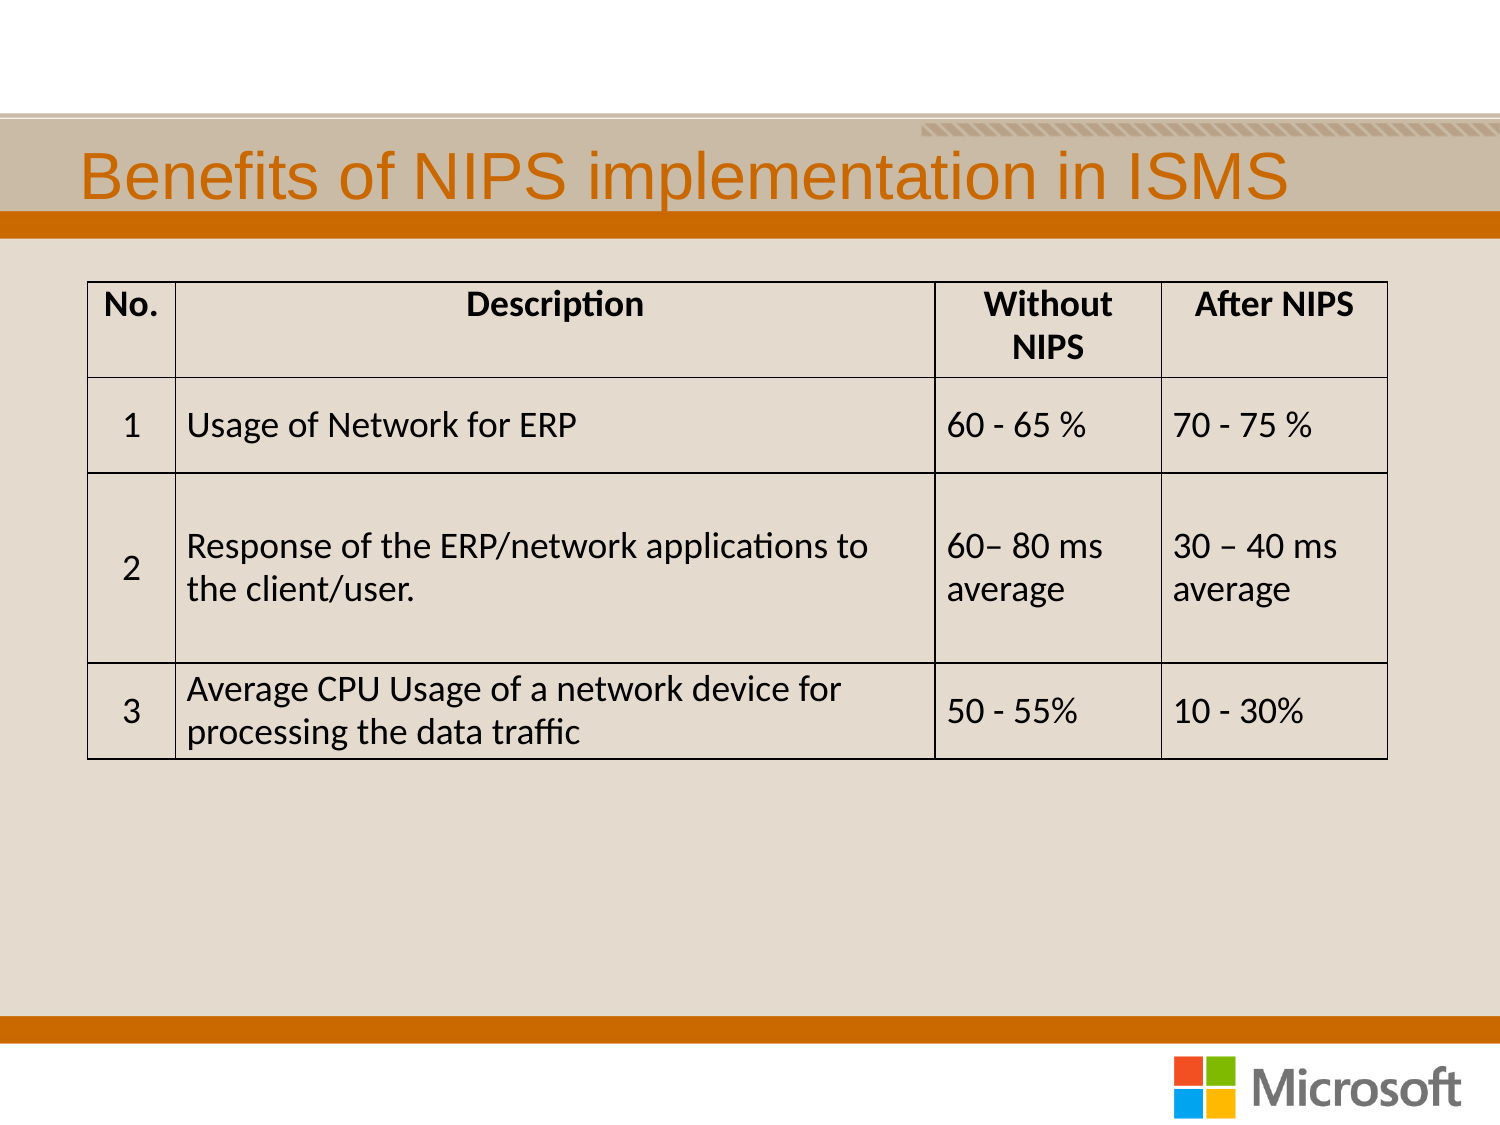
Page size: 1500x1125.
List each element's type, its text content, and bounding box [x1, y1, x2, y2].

table_header Without NIPS [936, 283, 1161, 377]
table_cell Average CPU Usage of a network device for processing the data traffic [176, 664, 934, 758]
table_cell 50 - 55% [936, 664, 1161, 758]
table_cell 10 - 30% [1162, 664, 1387, 758]
table_cell 30 – 40 ms average [1162, 474, 1387, 662]
table_cell Response of the ERP/network applications to the client/user. [176, 474, 934, 662]
table_cell 3 [88, 664, 175, 758]
table_header After NIPS [1162, 283, 1387, 377]
picture [0, 0, 1500, 1125]
table_cell 60 - 65 % [936, 378, 1161, 472]
table_header No. [88, 283, 175, 377]
table_cell 60– 80 ms average [936, 474, 1161, 662]
table_cell Usage of Network for ERP [176, 378, 934, 472]
table_cell 2 [88, 474, 175, 662]
table_cell 70 - 75 % [1162, 378, 1387, 472]
table_header Description [176, 283, 934, 377]
table_cell 1 [88, 378, 175, 472]
text_box Benefits of NIPS implementation in ISMS [64, 101, 1341, 244]
